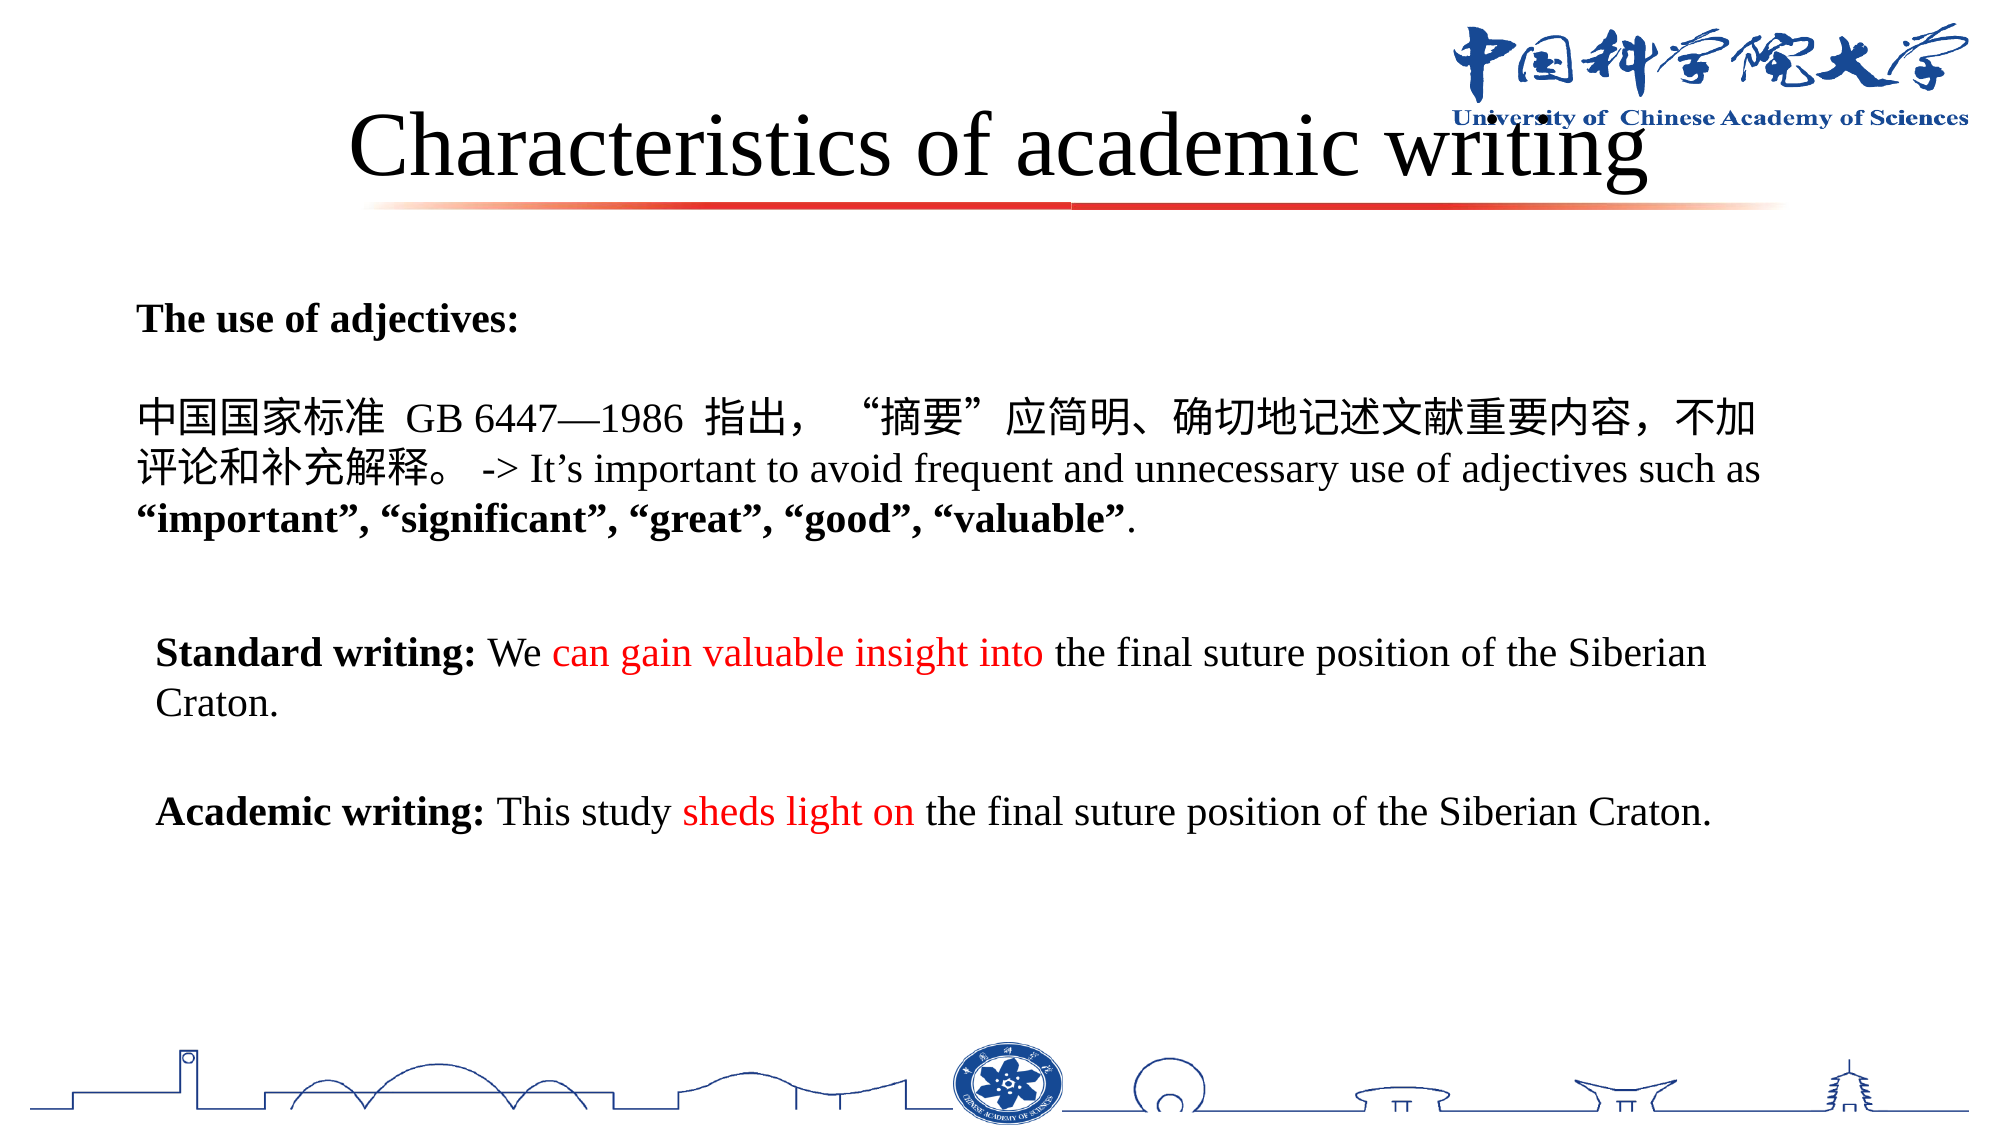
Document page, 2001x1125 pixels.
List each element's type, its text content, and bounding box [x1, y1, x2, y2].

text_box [334, 202, 1816, 210]
picture [1437, 23, 1969, 129]
text_box Academic writing: This study sheds light on the final suture position of the Siberian Craton. [140, 776, 1844, 842]
picture [30, 1039, 1969, 1125]
text_box The use of adjectives: 中国国家标准 GB 6447—1986 指出， “摘要”应简明、确切地记述文献重要内容，不加 评论和补充解释。-> It’s important to avoid frequent and unnecessary use of adjectives such as “important”, “significant”, “great”, “good”, “valuable”. [121, 283, 1778, 548]
text_box Standard writing: We can gain valuable insight into the final suture position of the Siberian Craton. [140, 617, 1829, 733]
title Characteristics of academic writing [99, 45, 1900, 233]
